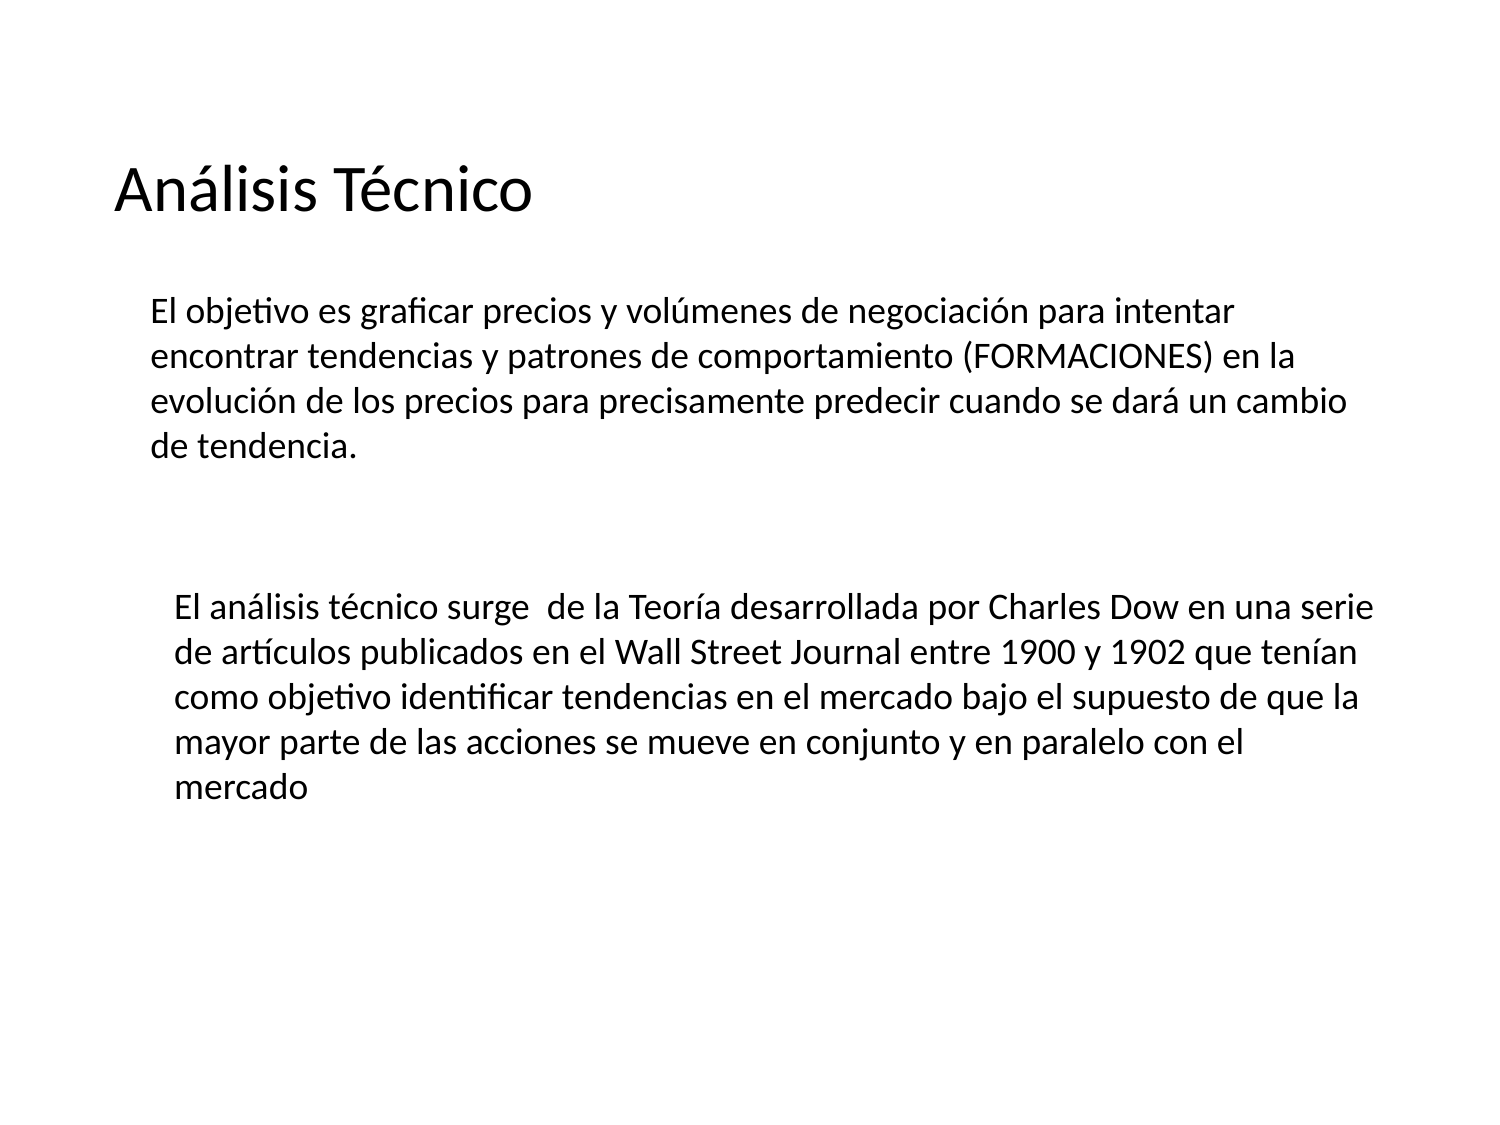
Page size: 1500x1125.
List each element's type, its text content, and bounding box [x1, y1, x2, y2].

text_box El objetivo es graficar precios y volúmenes de negociación para intentar encontrar tendencias y patrones de comportamiento (FORMACIONES) en la evolución de los precios para precisamente predecir cuando se dará un cambio de tendencia. [135, 278, 1376, 474]
text_box El análisis técnico surge de la Teoría desarrollada por Charles Dow en una serie de artículos publicados en el Wall Street Journal entre 1900 y 1902 que tenían como objetivo identificar tendencias en el mercado bajo el supuesto de que la mayor parte de las acciones se mueve en conjunto y en paralelo con el mercado [159, 574, 1400, 814]
text_box Análisis Técnico [100, 137, 1365, 232]
